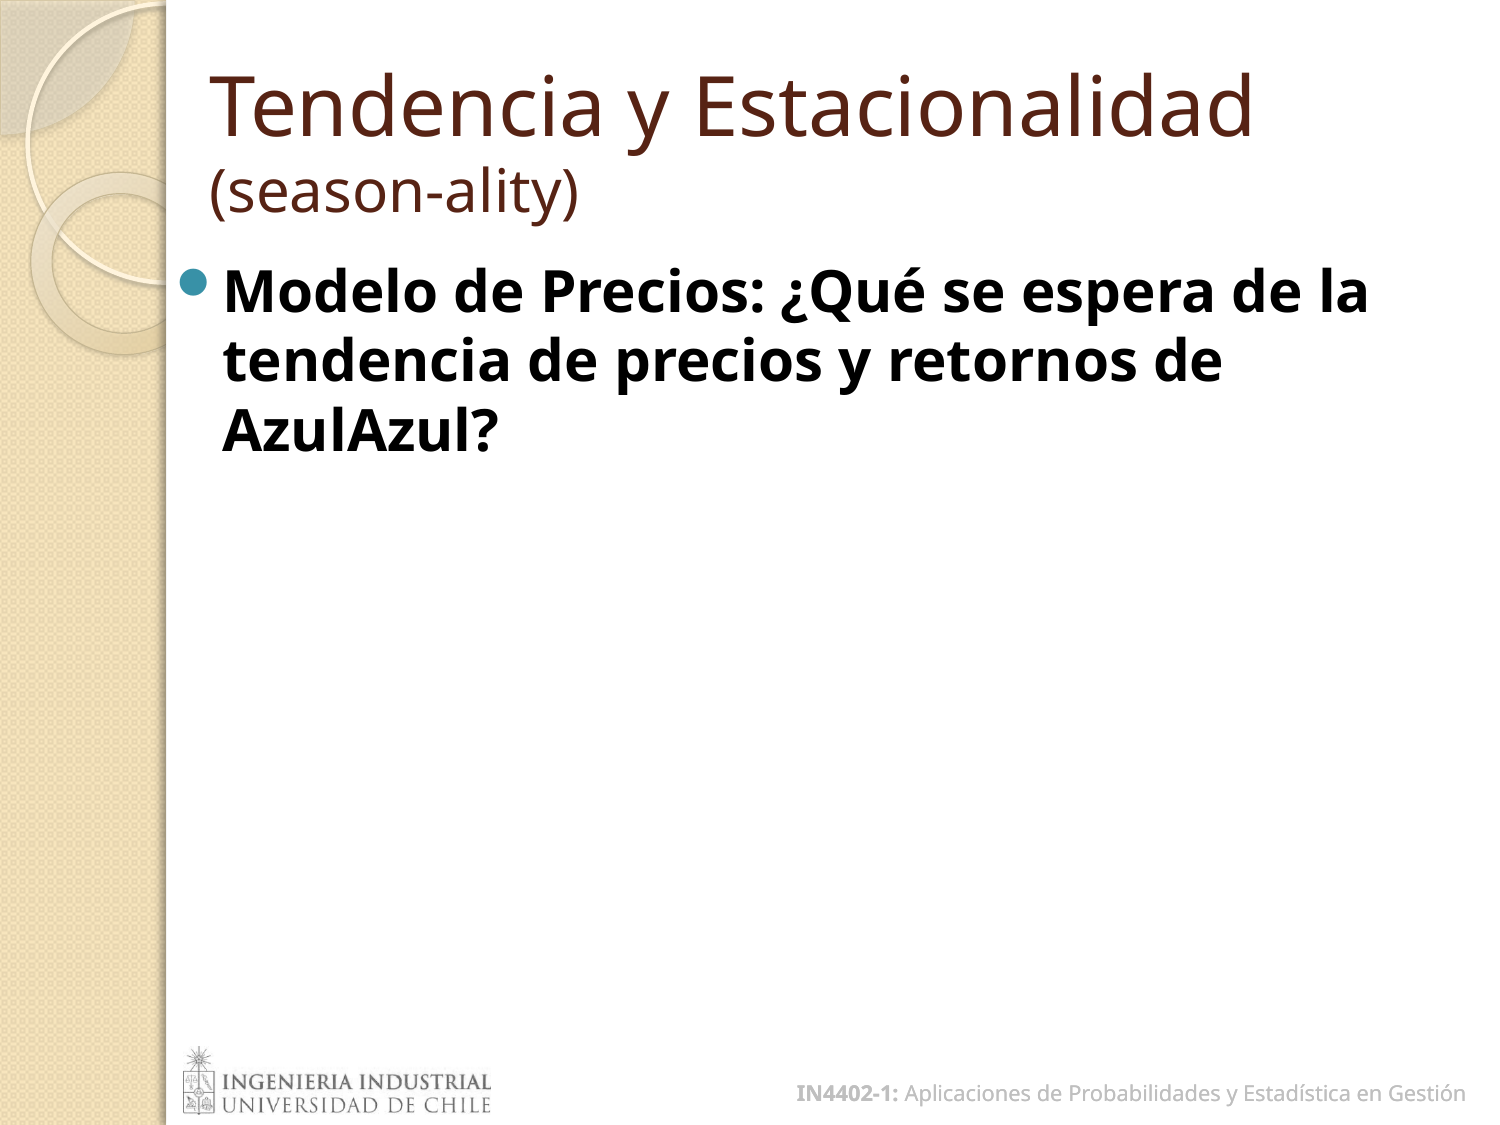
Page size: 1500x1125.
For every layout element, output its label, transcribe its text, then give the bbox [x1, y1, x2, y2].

list [230, 196, 1461, 984]
picture [183, 1046, 491, 1115]
title Tendencia y Estacionalidad (season-ality) [194, 45, 1466, 233]
text_box IN4402-1: Aplicaciones de Probabilidades y Estadística en Gestión [750, 1072, 1483, 1114]
